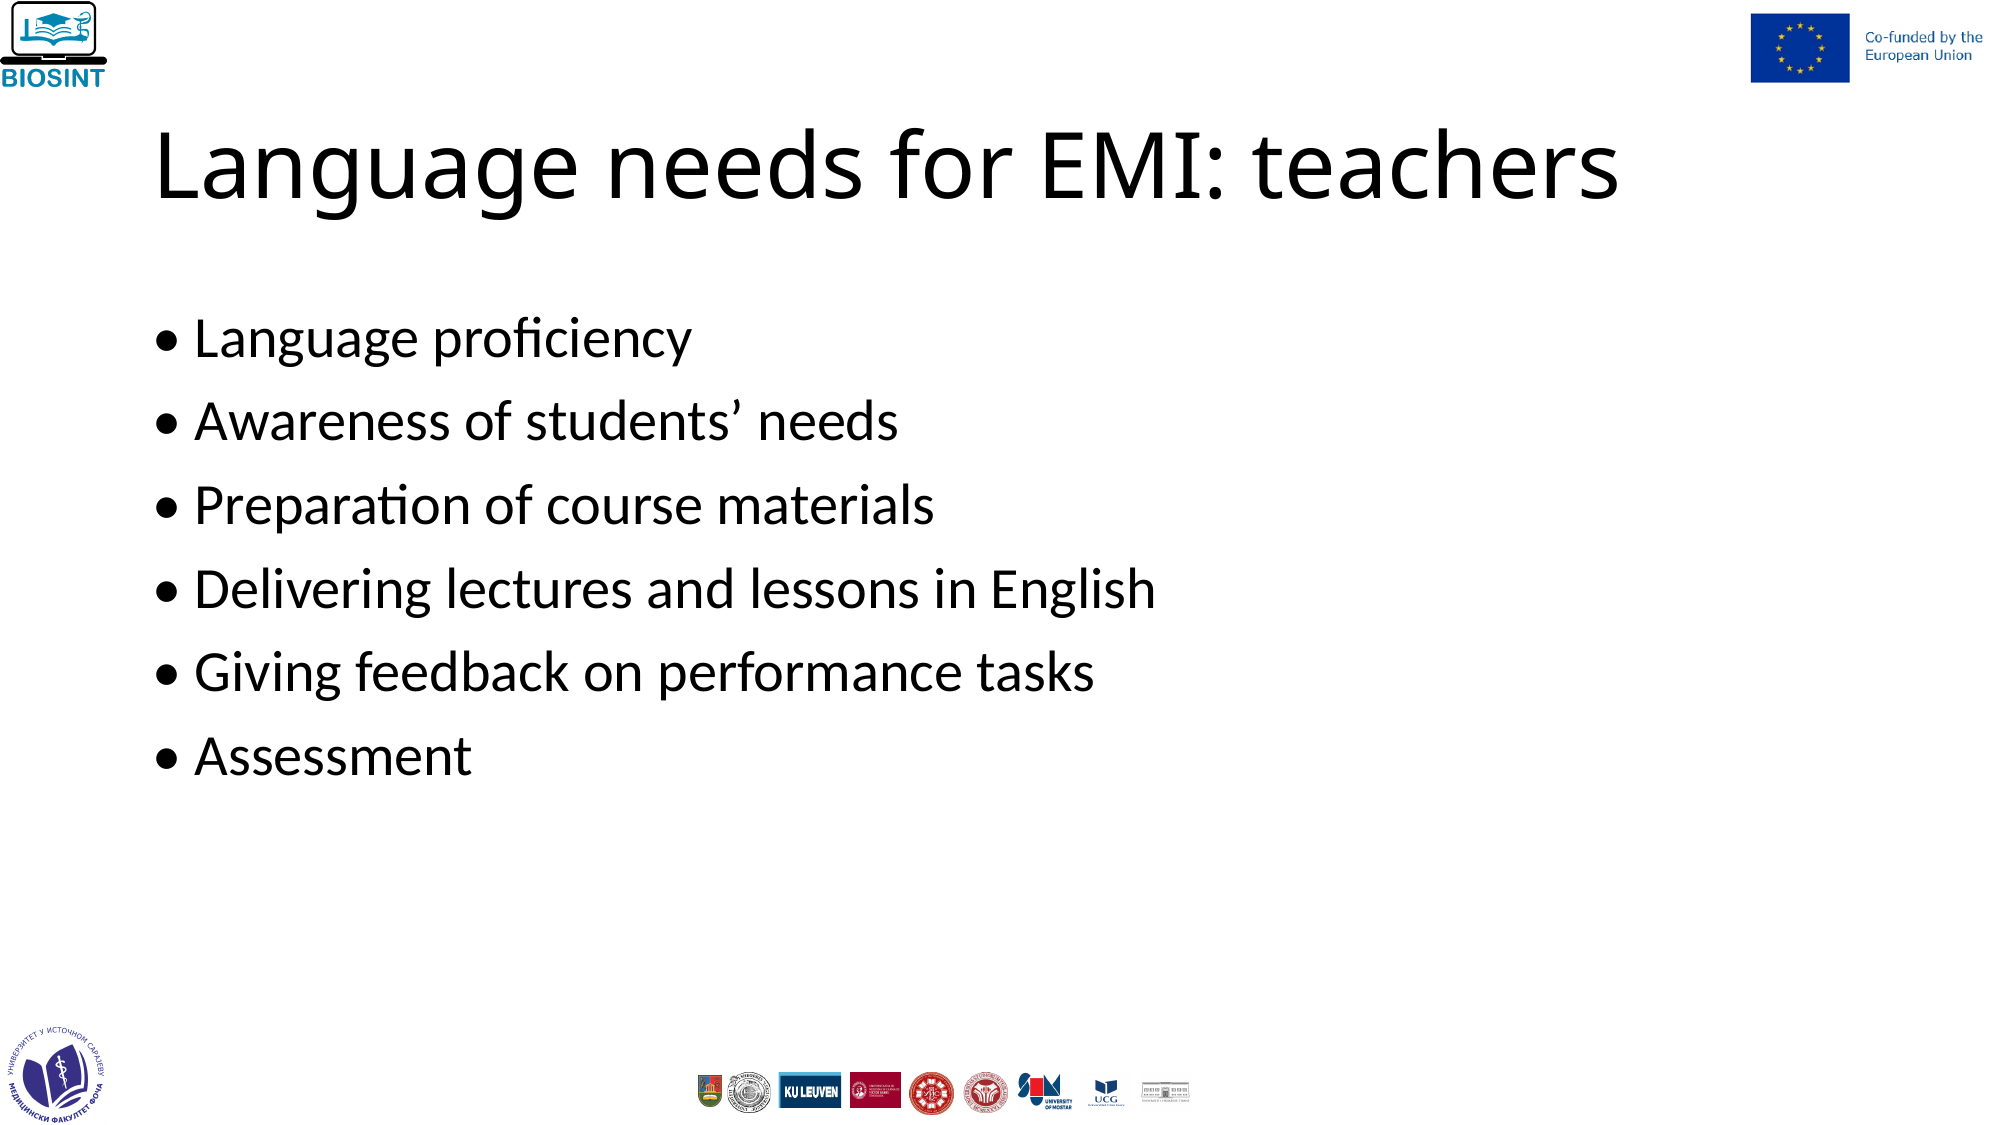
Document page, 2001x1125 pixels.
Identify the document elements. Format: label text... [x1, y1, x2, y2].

title Language needs for EMI: teachers [137, 59, 1863, 278]
picture [0, 1, 107, 87]
list • Language proficiency • Awareness of students’ needs • Preparation of course materials • Delivering lectures and lessons in English • Giving feedback on performance tasks • Assessment [137, 299, 1863, 1125]
picture [1746, 1, 2000, 90]
picture [32, 72, 40, 83]
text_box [698, 1072, 1196, 1125]
picture [77, 79, 83, 87]
picture [3, 1024, 107, 1125]
